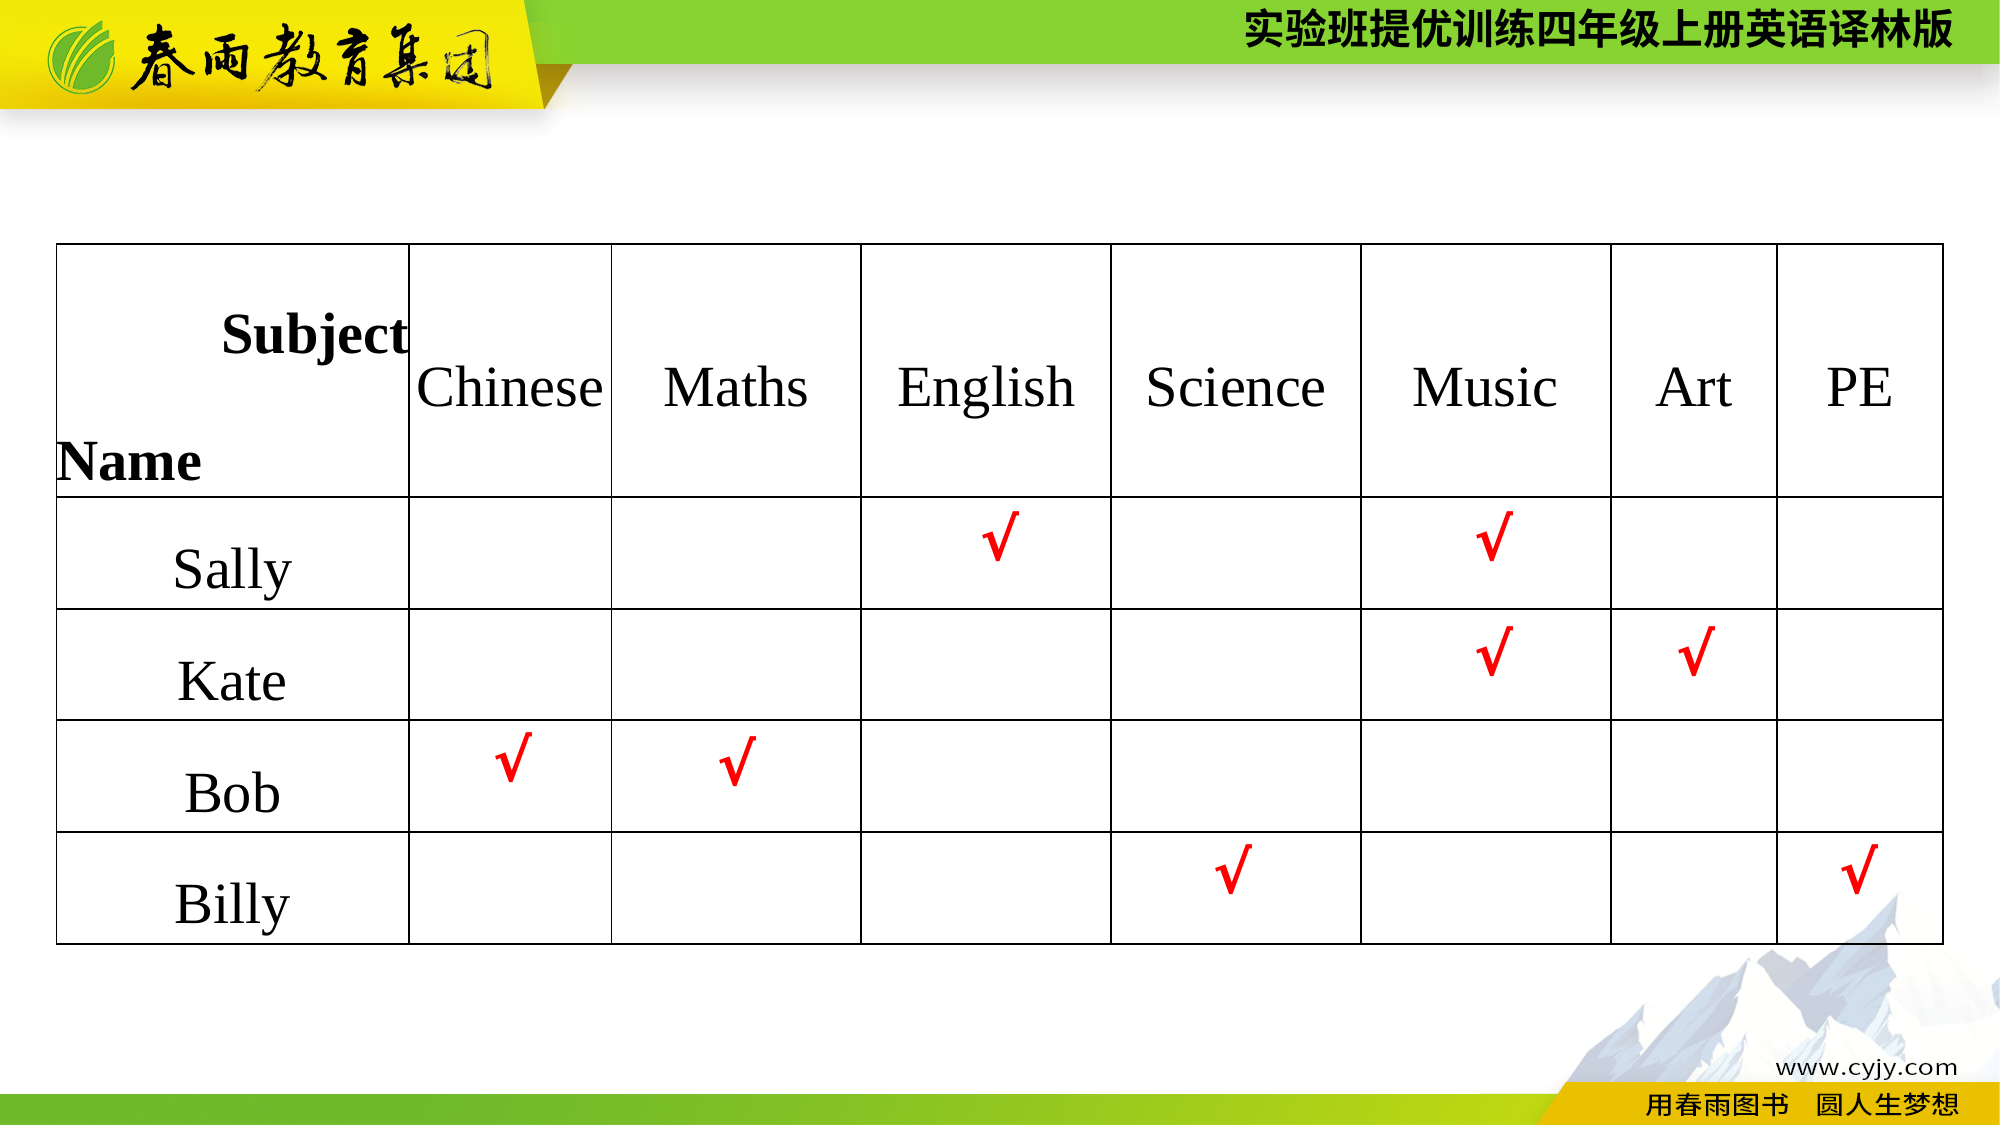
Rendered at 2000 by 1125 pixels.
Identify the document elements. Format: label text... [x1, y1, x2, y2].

table_cell [1612, 610, 1776, 719]
text_box √ [1459, 494, 1529, 580]
table_cell [1612, 833, 1776, 943]
table_cell [862, 498, 1110, 608]
table_cell [1778, 610, 1942, 719]
table_cell [612, 833, 860, 943]
table_cell [1778, 833, 1942, 943]
table_header Chinese [410, 245, 611, 496]
picture [0, 0, 2000, 1125]
table_cell [410, 498, 611, 608]
table_header Science [1112, 245, 1360, 496]
table_cell [862, 833, 1110, 943]
table_cell [1778, 498, 1942, 608]
table_cell [410, 610, 611, 719]
table_header Art [1612, 245, 1776, 496]
text_box √ [478, 716, 548, 801]
text_box √ [1199, 828, 1268, 913]
table_header Music [1362, 245, 1610, 496]
table_cell Sally [57, 498, 408, 608]
text_box √ [1661, 609, 1731, 695]
table_header PE [1778, 245, 1942, 496]
table_cell Kate [57, 610, 408, 719]
table_cell [612, 721, 860, 831]
table_cell [1612, 721, 1776, 831]
table_cell [612, 498, 860, 608]
text_box √ [1459, 609, 1529, 695]
table_cell [1112, 833, 1360, 943]
table_header English [862, 245, 1110, 496]
table_cell Billy [57, 833, 408, 943]
text_box √ [965, 494, 1034, 580]
table_cell [1112, 721, 1360, 831]
text_box √ [1825, 828, 1894, 913]
table_cell [410, 721, 611, 831]
table_header Subject Name [57, 245, 408, 496]
table_cell [862, 610, 1110, 719]
table_cell [862, 721, 1110, 831]
table_cell Bob [57, 721, 408, 831]
table_cell [1362, 610, 1610, 719]
table_cell [612, 610, 860, 719]
table_cell [1362, 721, 1610, 831]
table_cell [410, 833, 611, 943]
text_box √ [703, 719, 772, 805]
table_cell [1112, 610, 1360, 719]
table_header Maths [612, 245, 860, 496]
table_cell [1362, 833, 1610, 943]
table_cell [1112, 498, 1360, 608]
table_cell [1362, 498, 1610, 608]
table_cell [1778, 721, 1942, 831]
table_cell [1612, 498, 1776, 608]
